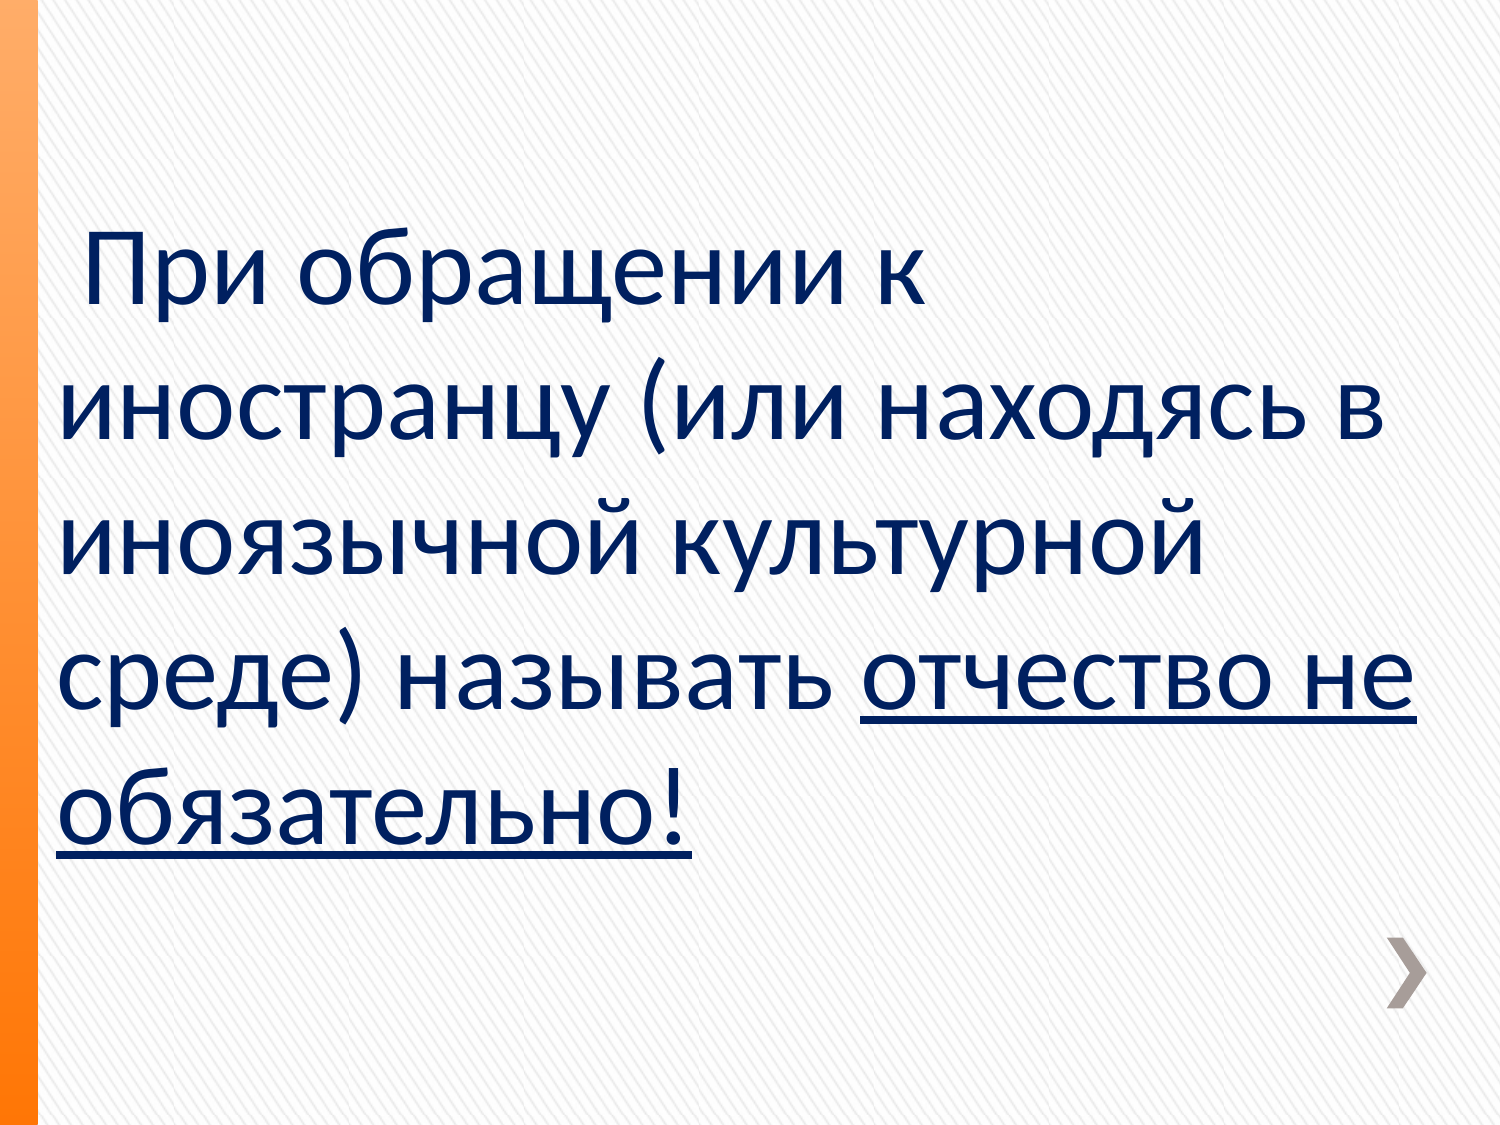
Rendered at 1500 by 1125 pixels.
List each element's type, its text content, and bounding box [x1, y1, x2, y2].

text_box При обращении к иностранцу (или находясь в иноязычной культурной среде) называть отчество не обязательно! [41, 184, 1436, 875]
